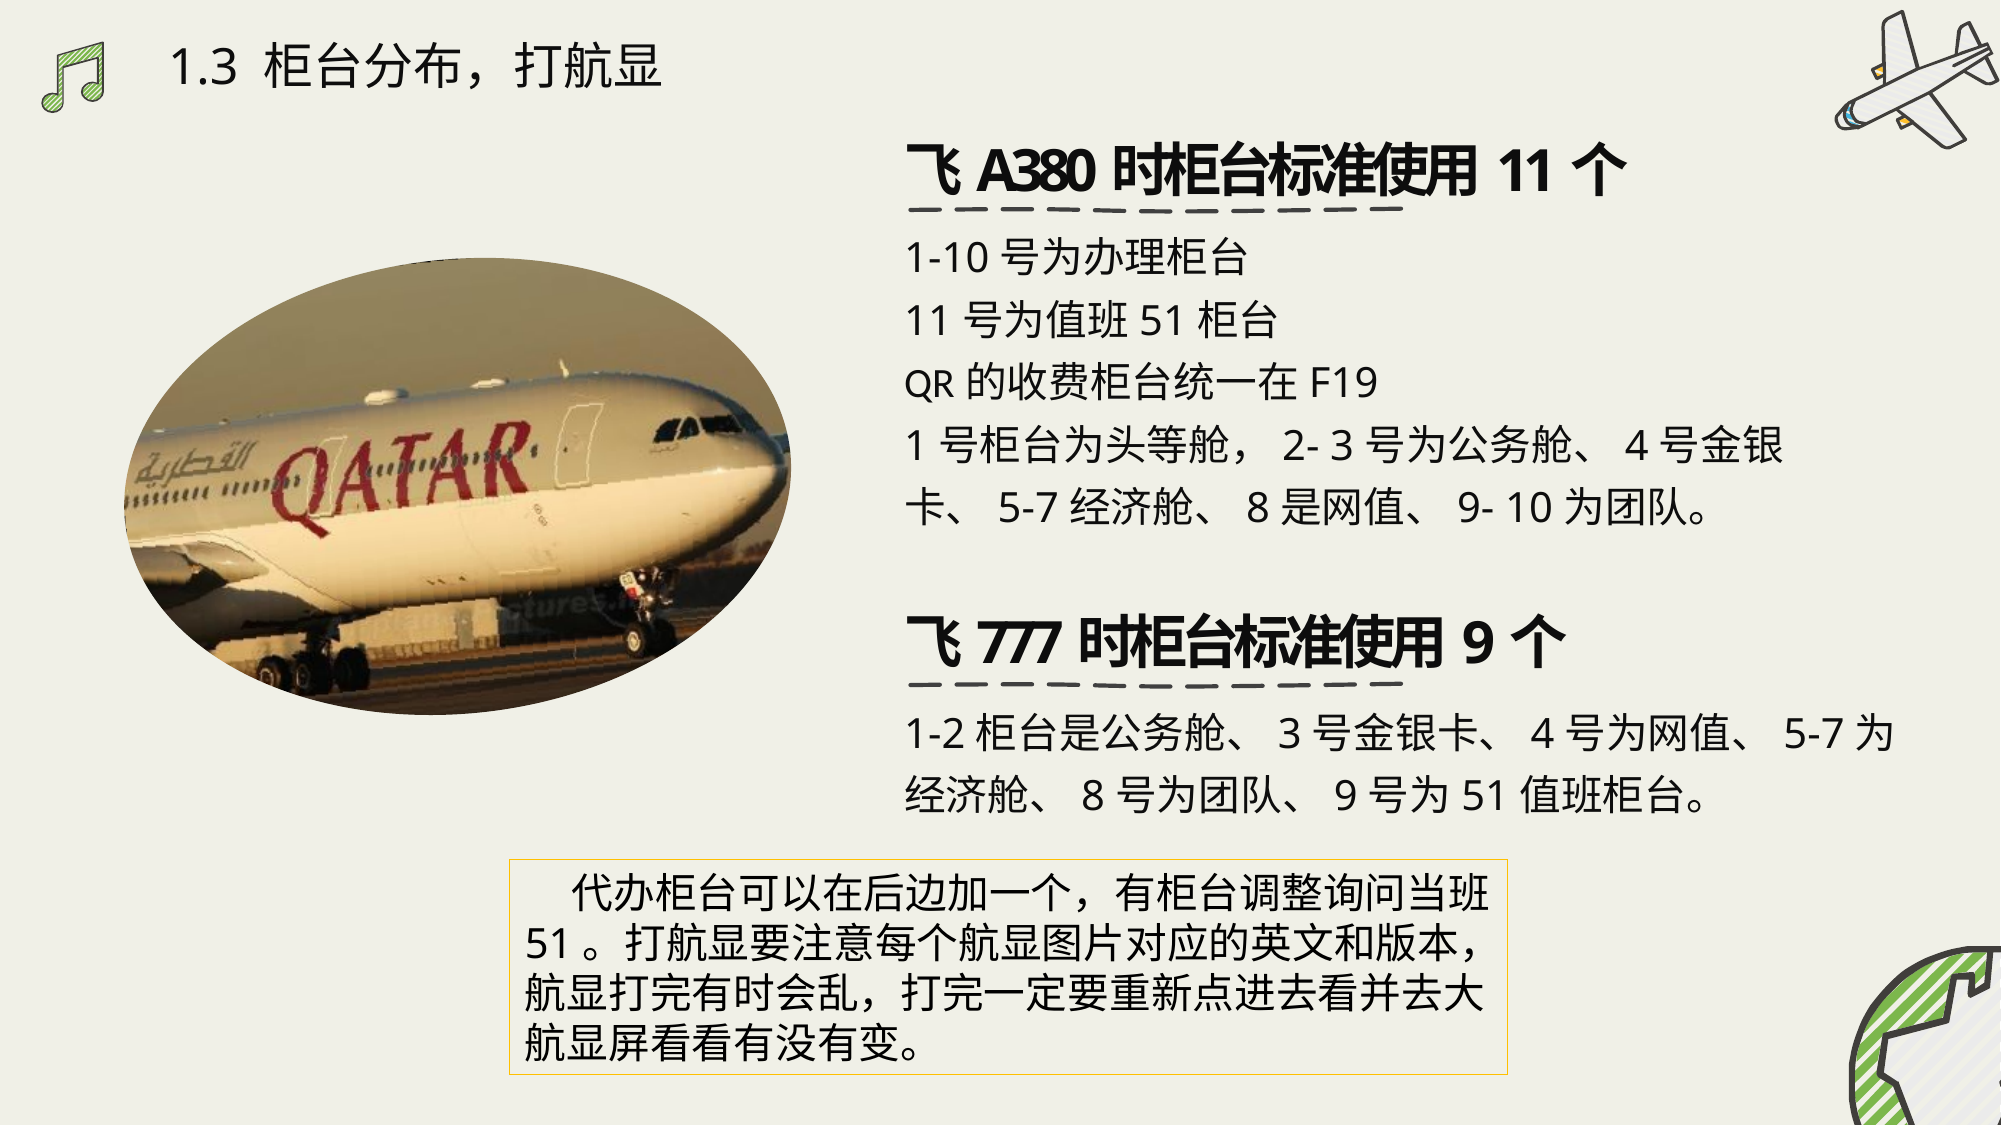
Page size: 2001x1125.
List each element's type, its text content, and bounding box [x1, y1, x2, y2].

picture [1848, 946, 2000, 1125]
text_box 飞777时柜台标准使用9个 [889, 597, 1633, 683]
picture [123, 257, 793, 716]
text_box [909, 682, 1409, 688]
picture [1839, 0, 1987, 172]
text_box 1-2柜台是公务舱、3号金银卡、4号为网值、5-7为经济舱、8号为团队、9号为51值班柜台。 [889, 686, 1920, 827]
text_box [41, 41, 104, 114]
text_box 飞A380时柜台标准使用11个 [889, 125, 1653, 211]
text_box 1-10号为办理柜台 11号为值班51柜台 QR的收费柜台统一在F19 1号柜台为头等舱，2- 3号为公务舱、4号金银卡、5-7经济舱、8是网值、9- 10为团队。 [889, 211, 1920, 539]
text_box [909, 207, 1409, 213]
text_box 代办柜台可以在后边加一个，有柜台调整询问当班51。打航显要注意每个航显图片对应的英文和版本，航显打完有时会乱，打完一定要重新点进去看并去大航显屏看看有没有变。 [509, 859, 1508, 1075]
text_box 1.3 柜台分布，打航显 [153, 27, 679, 103]
